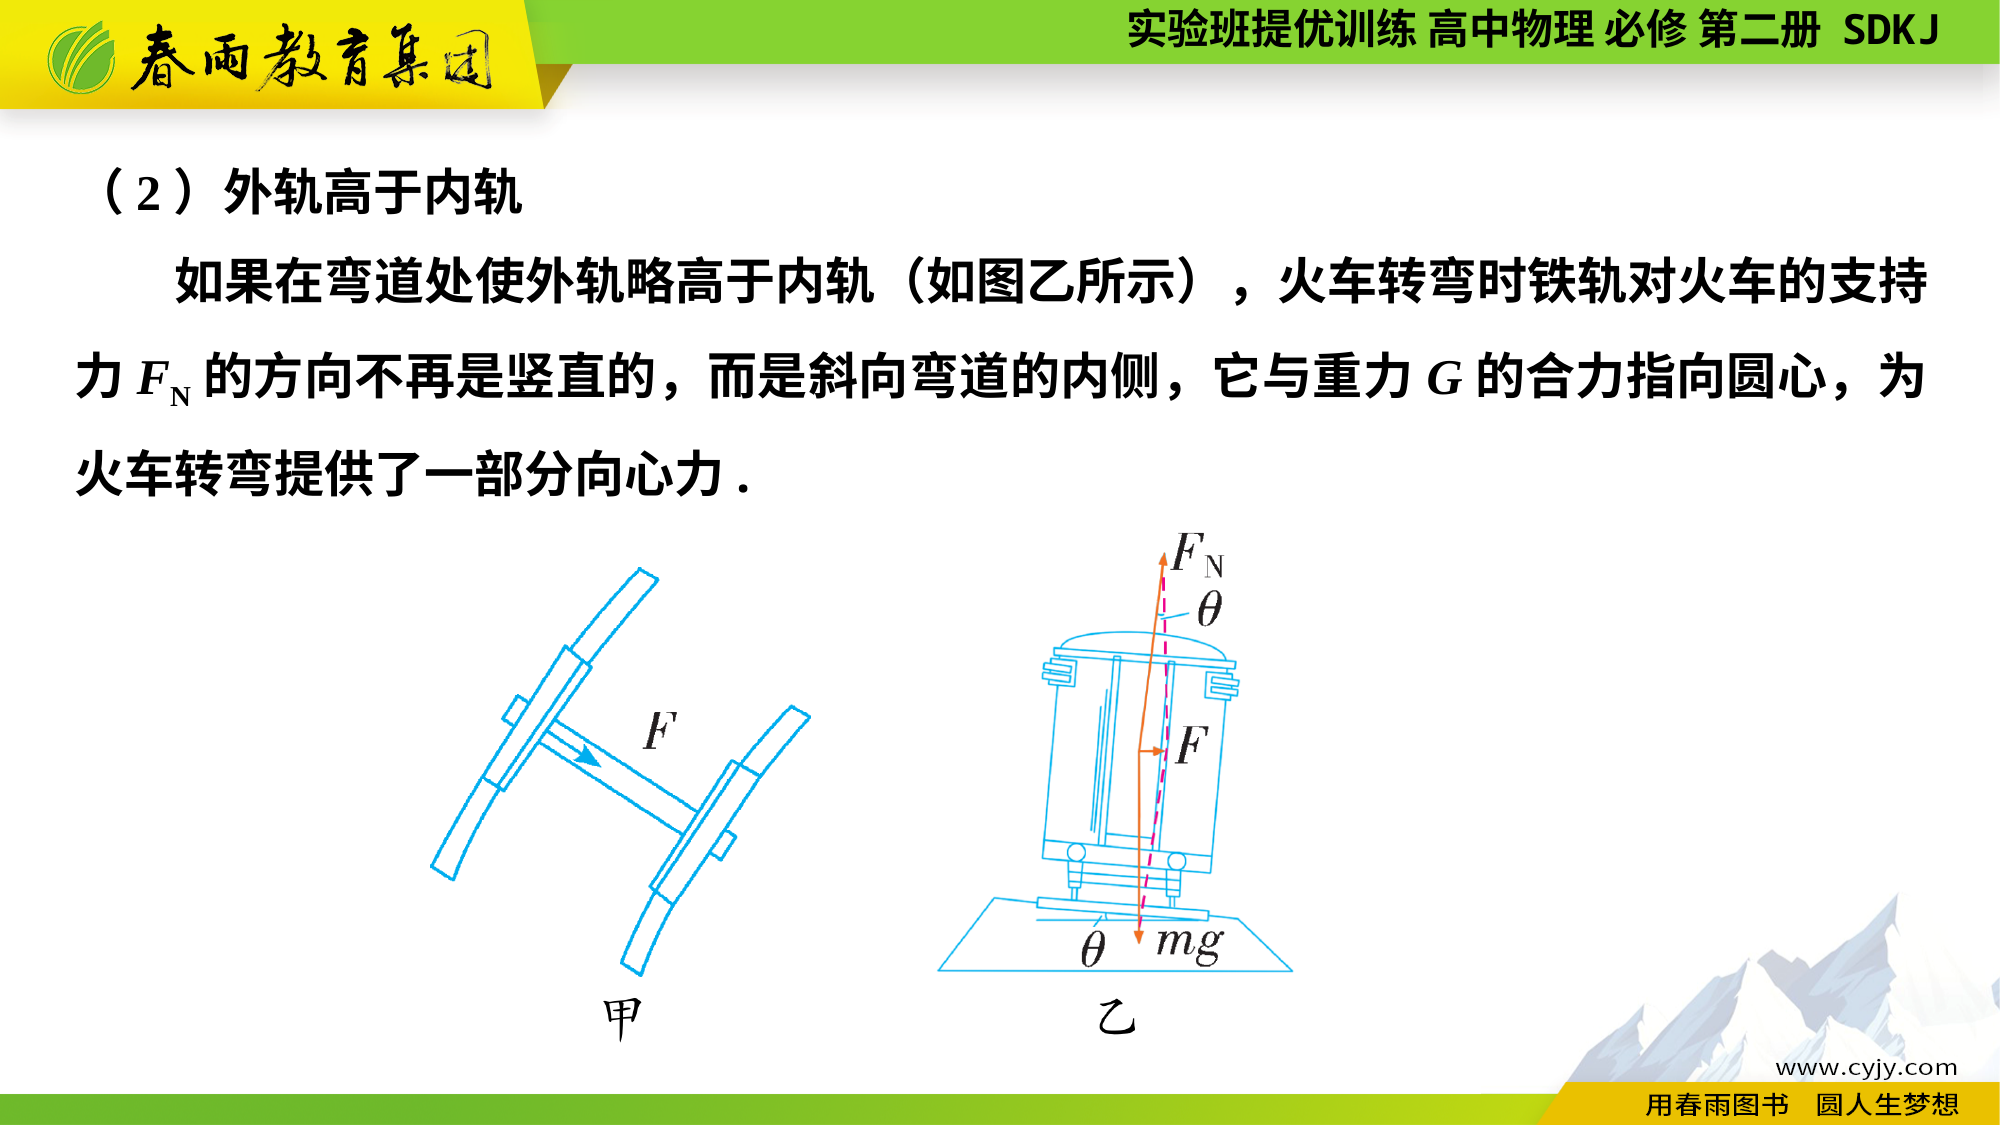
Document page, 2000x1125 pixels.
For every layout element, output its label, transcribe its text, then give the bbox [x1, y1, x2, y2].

list （2）外轨高于内轨 如果在弯道处使外轨略高于内轨（如图乙所示），火车转弯时铁轨对火车的支持力FN的方向不再是竖直的，而是斜向弯道的内侧，它与重力G的合力指向圆心，为火车转弯提供了一部分向心力. [59, 122, 1944, 490]
picture [0, 0, 2000, 1125]
